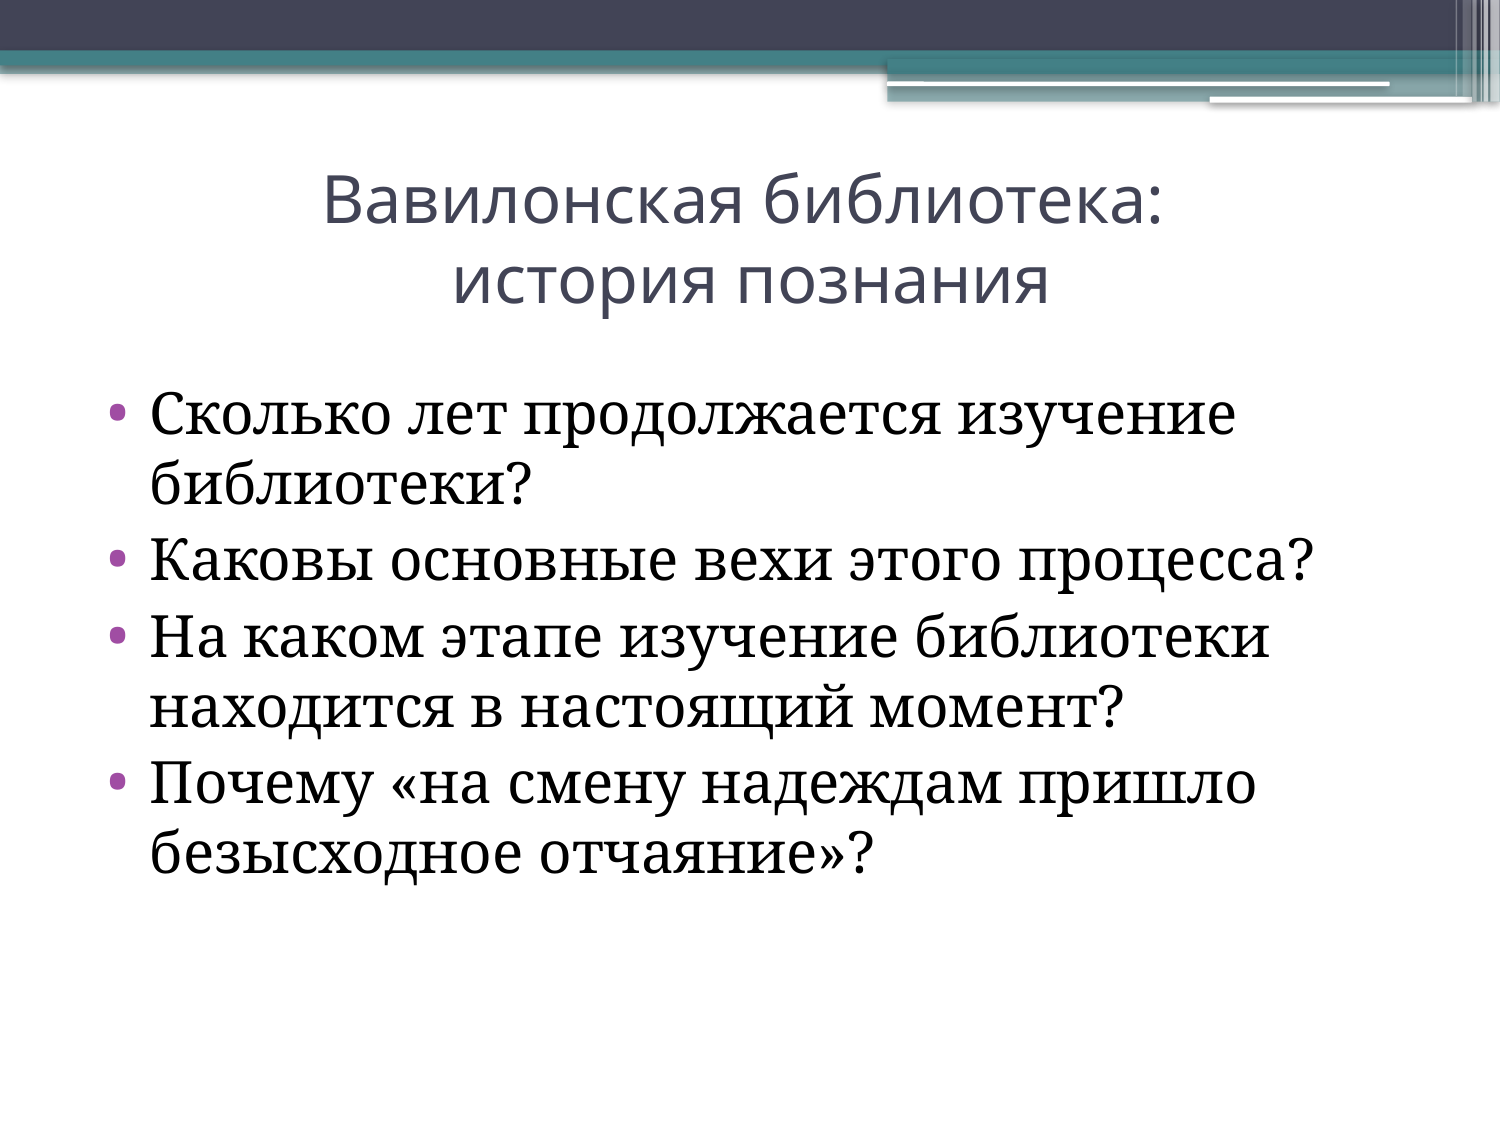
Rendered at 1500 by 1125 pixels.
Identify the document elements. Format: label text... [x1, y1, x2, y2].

list Сколько лет продолжается изучение библиотеки? Каковы основные вехи этого процесса? На каком этапе изучение библиотеки находится в настоящий момент? Почему «на смену надеждам пришло безысходное отчаяние»? [75, 368, 1425, 1079]
title Вавилонская библиотека: история познания [76, 149, 1427, 324]
